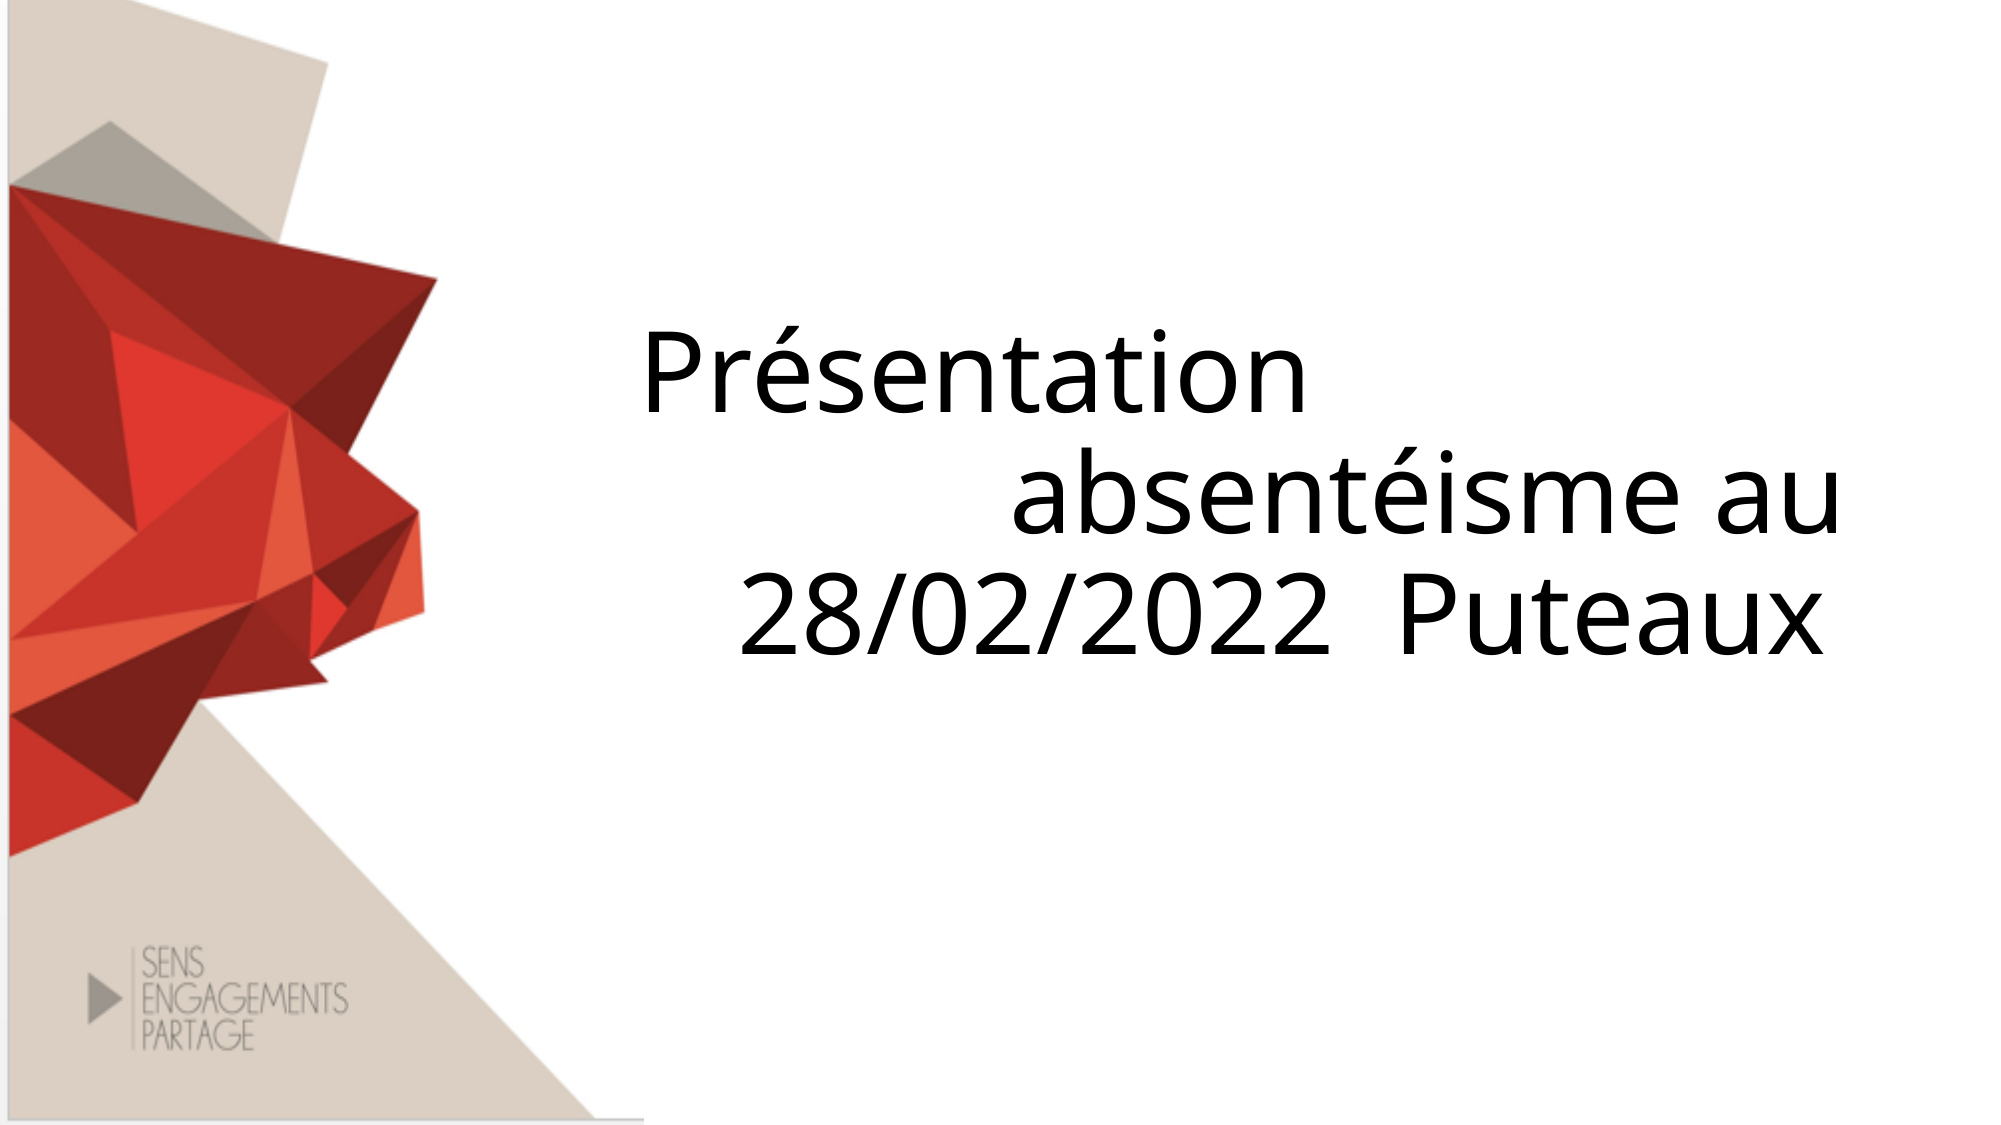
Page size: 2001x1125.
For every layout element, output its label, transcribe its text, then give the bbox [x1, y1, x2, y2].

picture [0, 0, 644, 1125]
title Présentation absentéisme au 28/02/2022 Puteaux [644, 290, 1947, 704]
